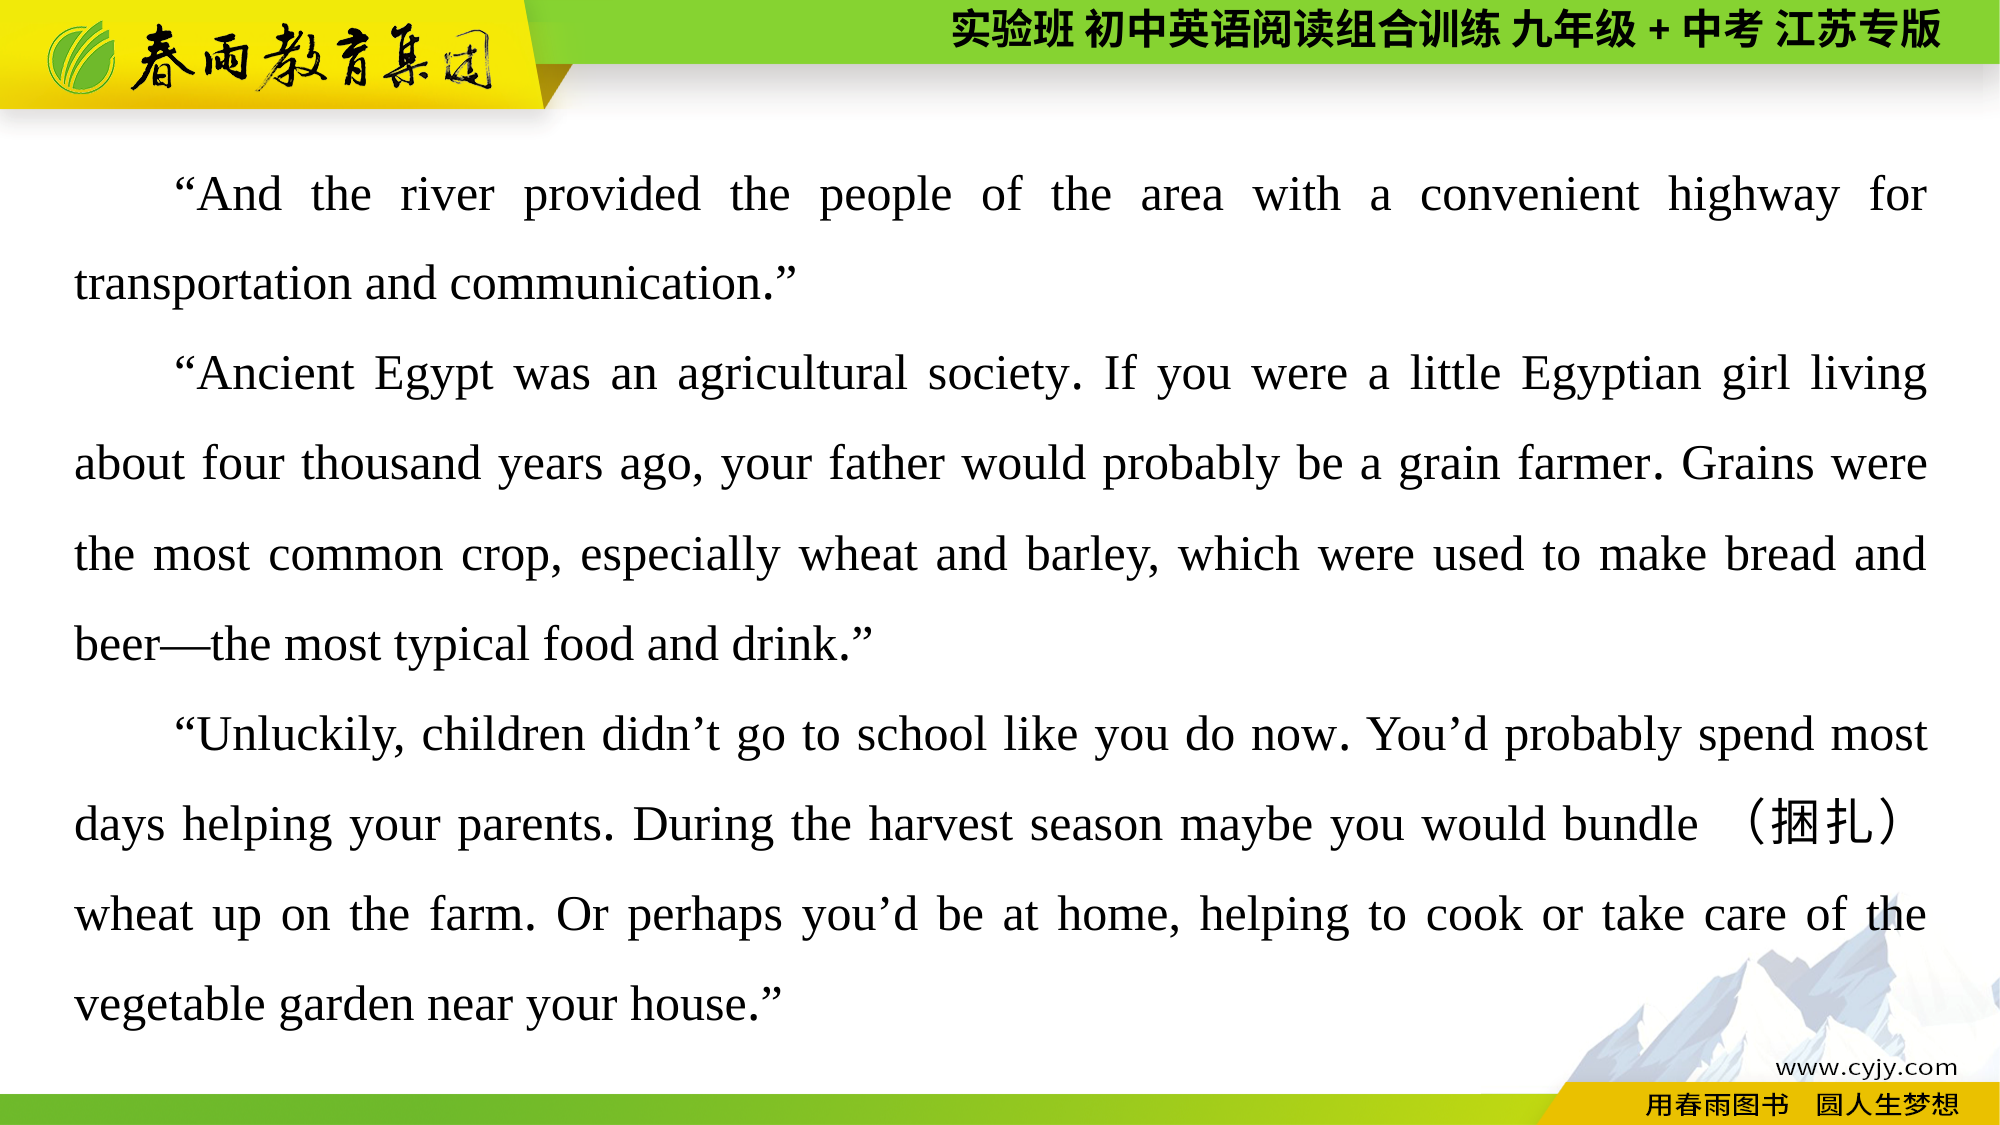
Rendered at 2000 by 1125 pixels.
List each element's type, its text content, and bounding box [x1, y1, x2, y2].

list “And the river provided the people of the area with a convenient highway for transportation and communication.” “Ancient Egypt was an agricultural society. If you were a little Egyptian girl living about four thousand years ago, your father would probably be a grain farmer. Grains were the most common crop, especially wheat and barley, which were used to make bread and beer—the most typical food and drink.” “Unluckily, children didn’t go to school like you do now. You’d probably spend most days helping your parents. During the harvest season maybe you would bundle（捆扎） wheat up on the farm. Or perhaps you’d be at home, helping to cook or take care of the vegetable garden near your house.” [59, 122, 1944, 1047]
picture [0, 0, 2000, 1125]
